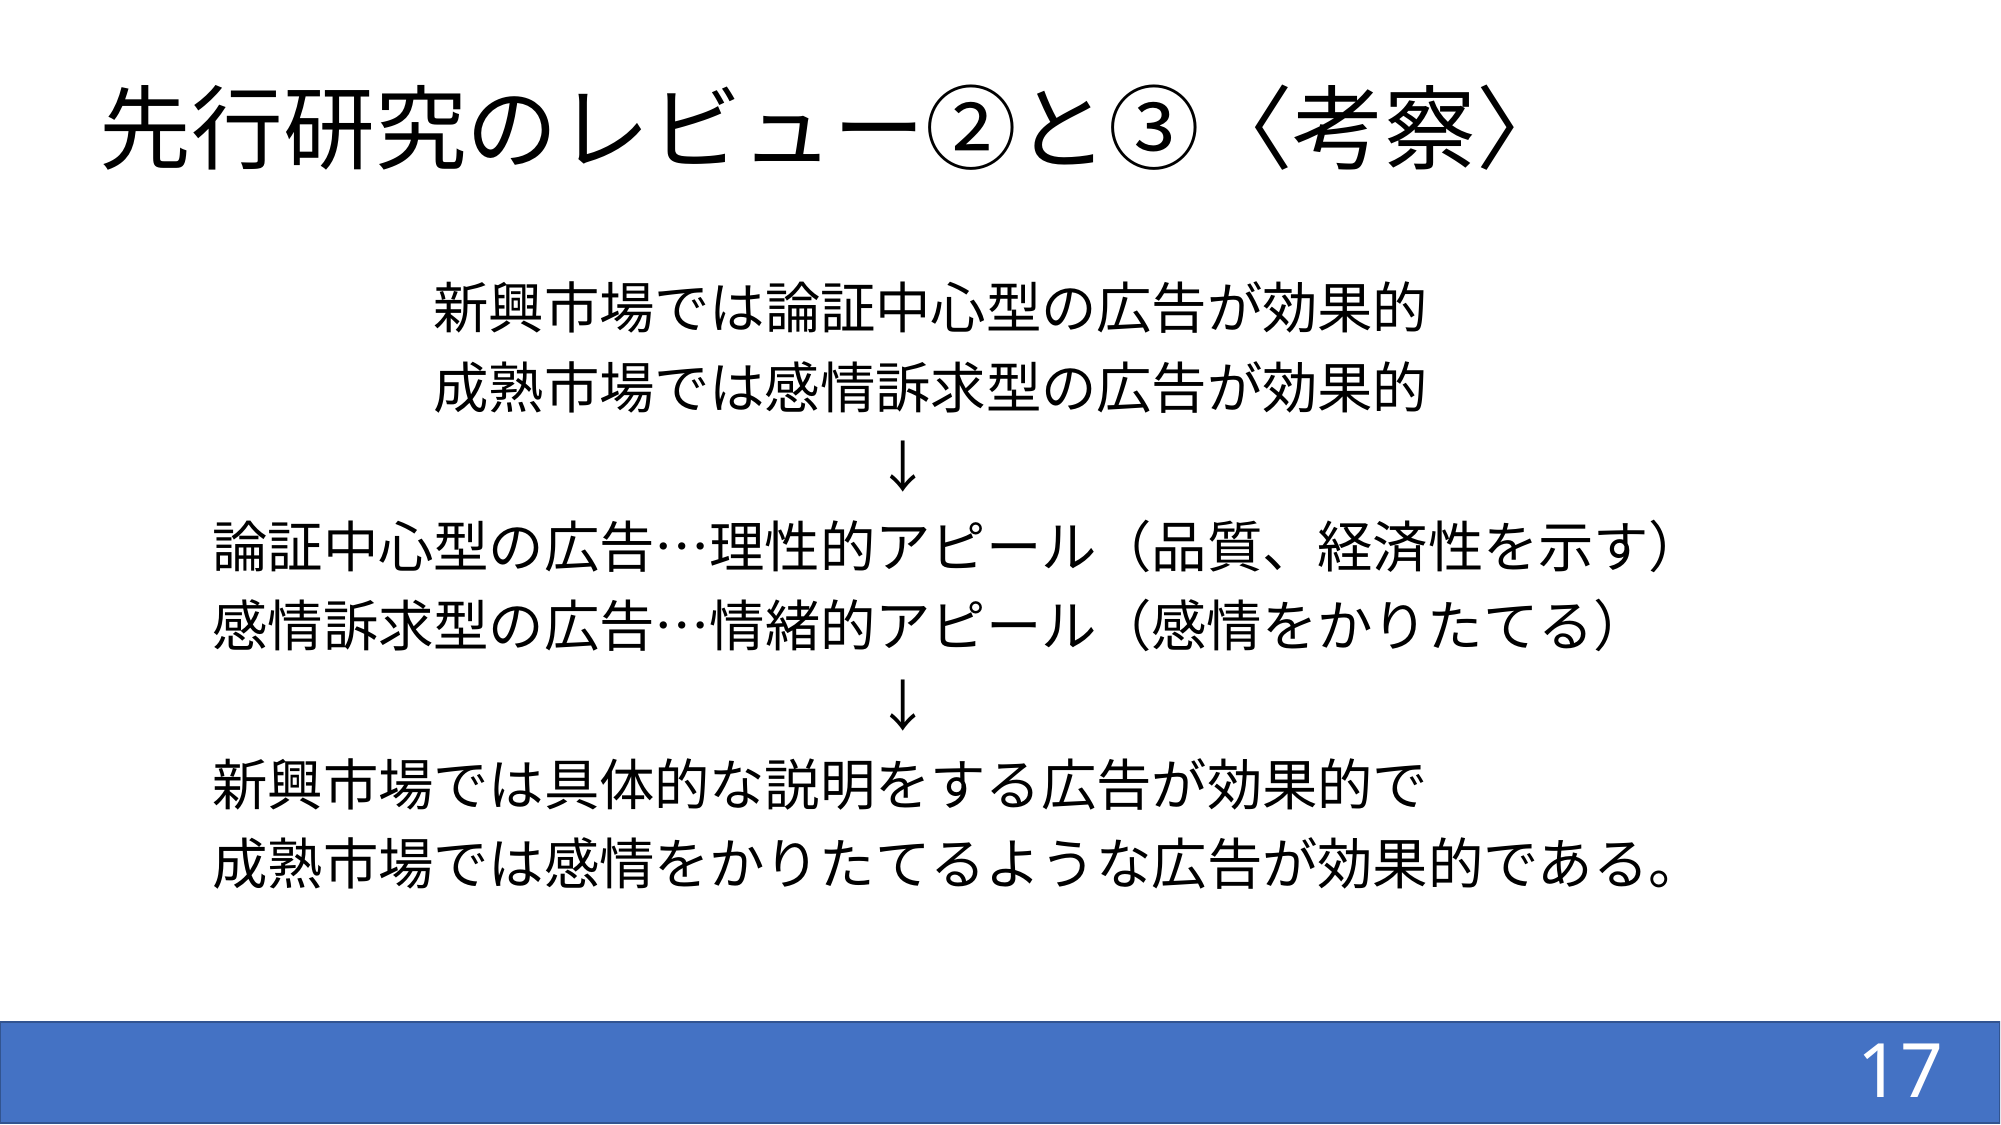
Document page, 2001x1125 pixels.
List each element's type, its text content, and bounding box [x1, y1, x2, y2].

slide_number 17 [1507, 1043, 1958, 1104]
list 新興市場では論証中心型の広告が効果的 成熟市場では感情訴求型の広告が効果的 ↓ 論証中心型の広告…理性的アピール（品質、経済性を示す） 感情訴求型の広告…情緒的アピール（感情をかりたてる） ↓ 新興市場では具体的な説明をする広告が効果的で 成熟市場では感情をかりたてるような広告が効果的である。 [86, 273, 1913, 988]
text_box 先行研究のレビュー②と③〈考察〉 [84, 23, 1810, 242]
